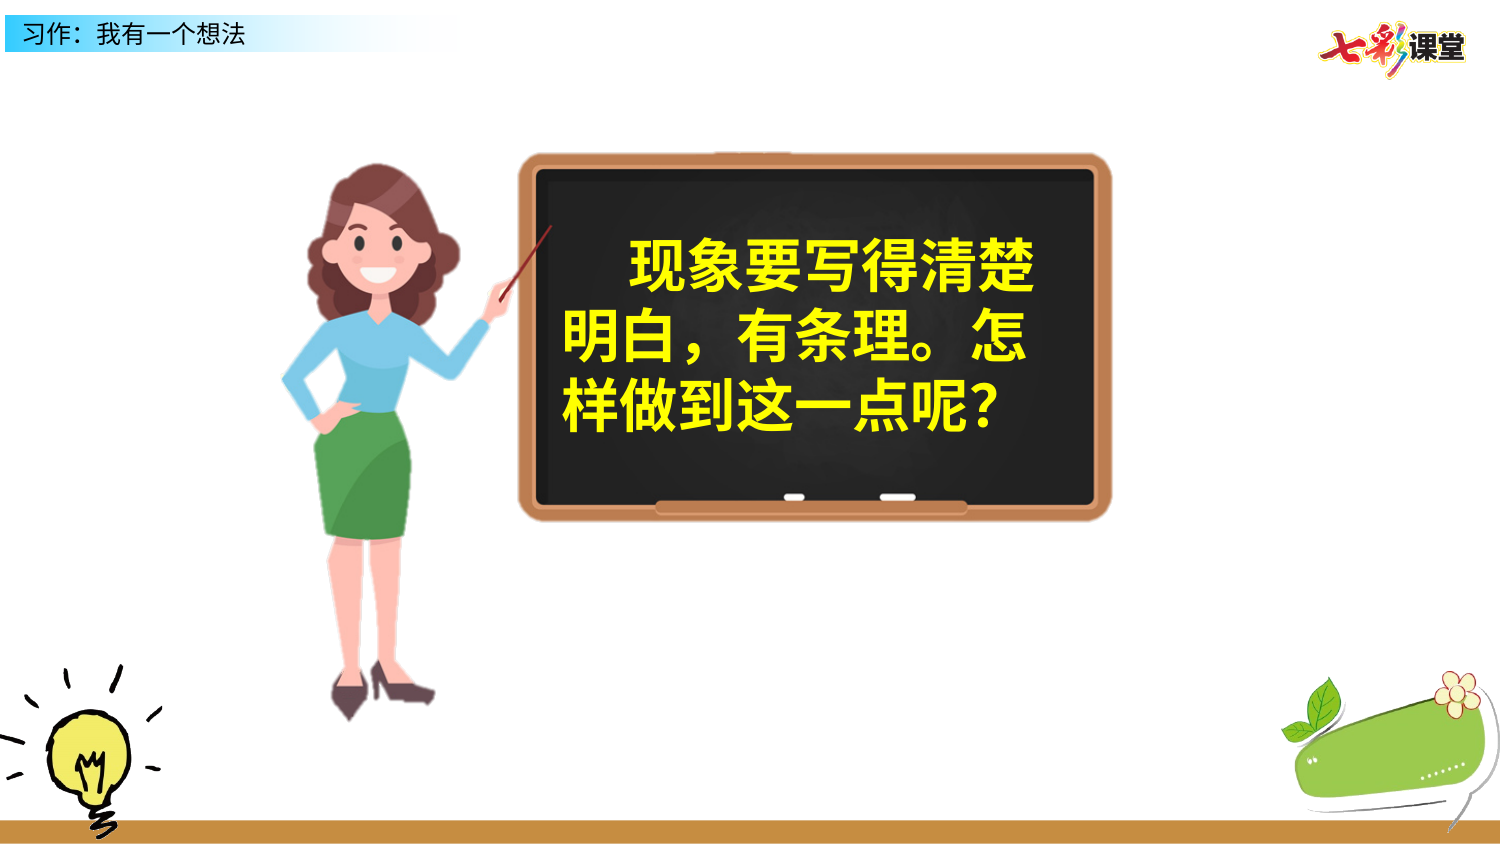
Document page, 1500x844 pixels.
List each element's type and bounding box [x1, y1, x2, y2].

picture [0, 653, 178, 844]
picture [182, 105, 1239, 727]
picture [1316, 20, 1468, 80]
picture [1277, 671, 1500, 833]
